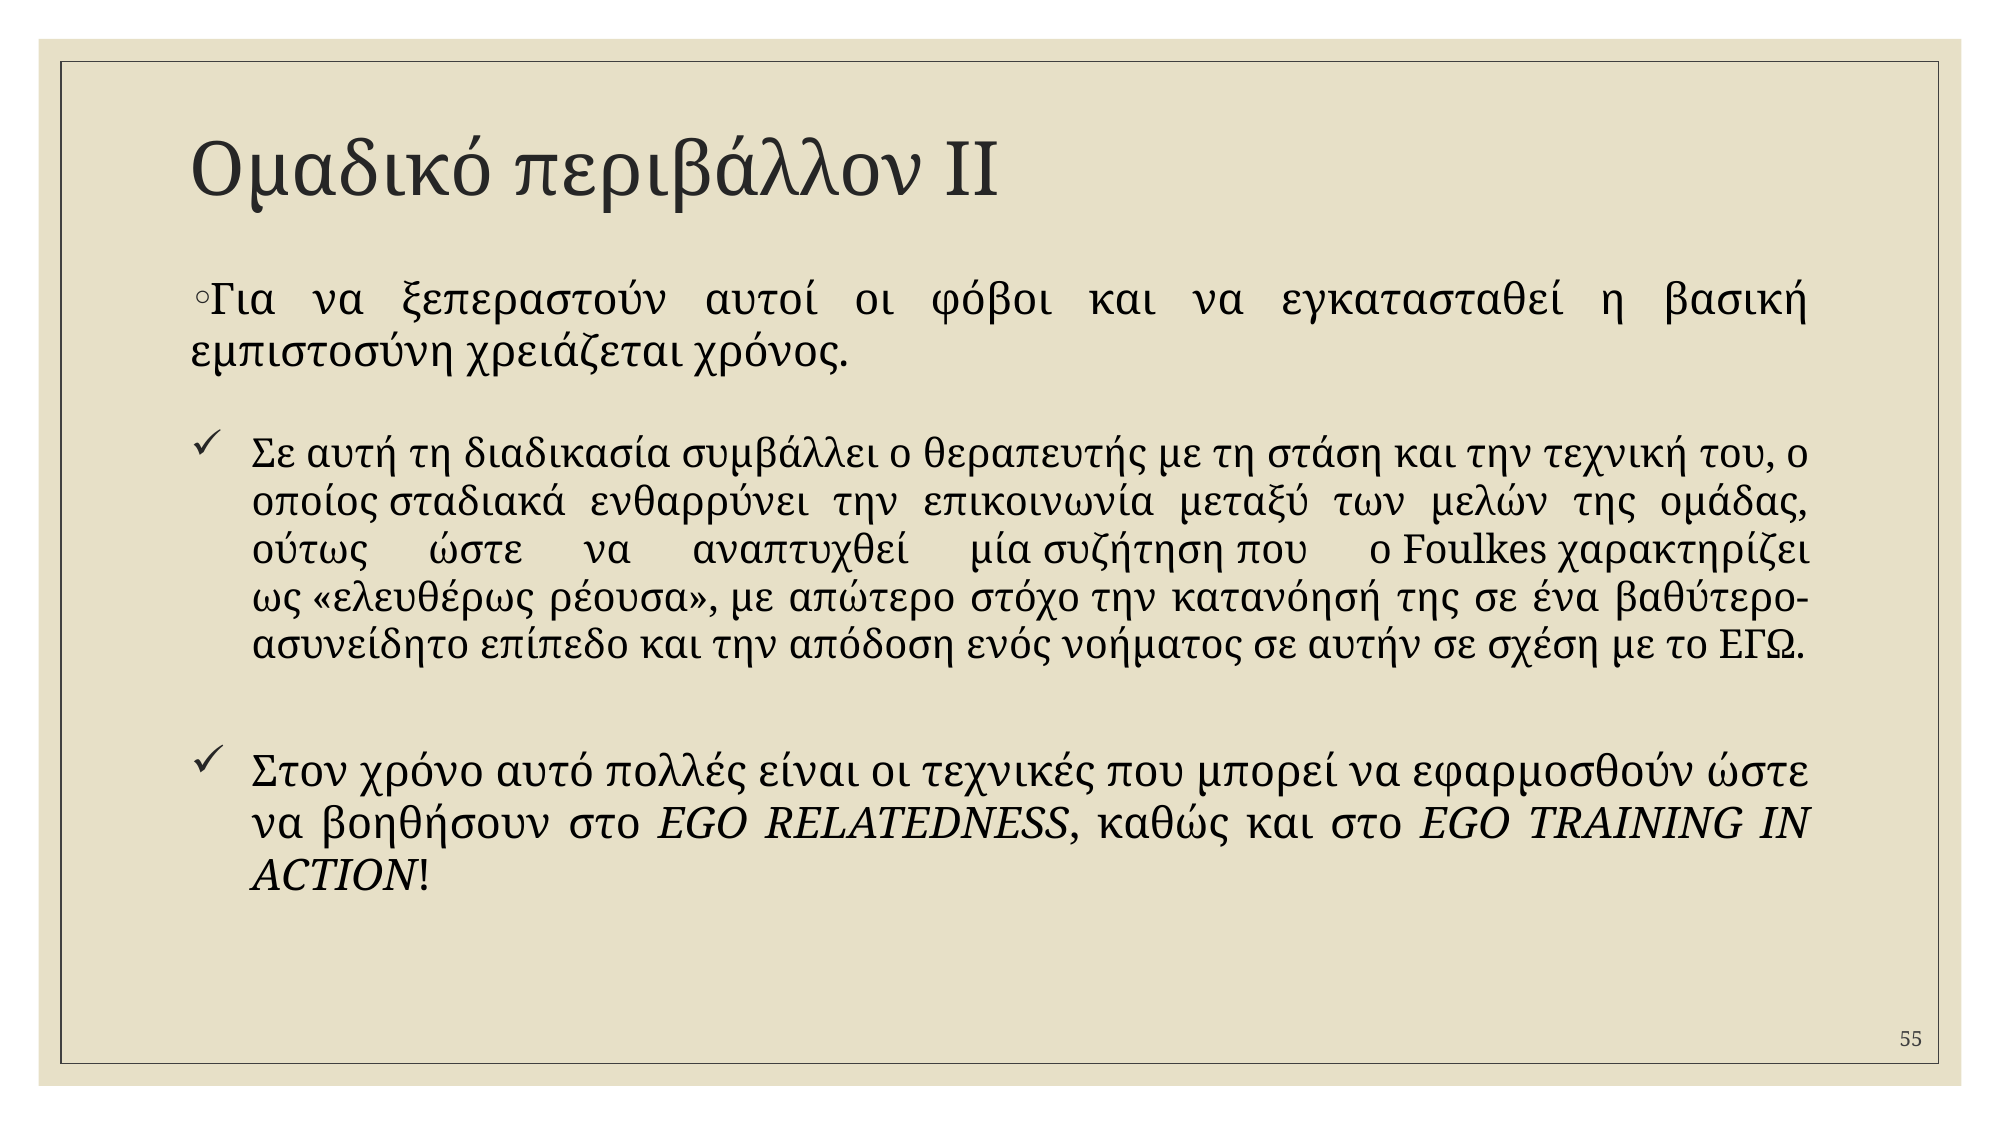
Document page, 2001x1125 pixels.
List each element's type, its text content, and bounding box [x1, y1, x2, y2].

slide_number 55 [1697, 1019, 1938, 1062]
title Ομαδικό περιβάλλον ΙΙ [174, 105, 1825, 238]
list Για να ξεπεραστούν αυτοί οι φόβοι και να εγκατασταθεί η βασική εμπιστοσύνη χρειάζεται χρόνος. Σε αυτή τη διαδικασία συμβάλλει ο θεραπευτής με τη στάση και την τεχνική του, ο οποίος σταδιακά ενθαρρύνει την επικοινωνία μεταξύ των μελών της ομάδας, ούτως ώστε να αναπτυχθεί μία συζήτηση που ο Foulkes χαρακτηρίζει ως «ελευθέρως ρέουσα», με απώτερο στόχο την κατανόησή της σε ένα βαθύτερο-ασυνείδητο επίπεδο και την απόδοση ενός νοήματος σε αυτήν σε σχέση με το ΕΓΩ. Στον χρόνο αυτό πολλές είναι οι τεχνικές που μπορεί να εφαρμοσθούν ώστε να βοηθήσουν στο EGO RELATEDNESS, καθώς και στο EGO TRAINING IN ACTION! [174, 263, 1825, 1041]
